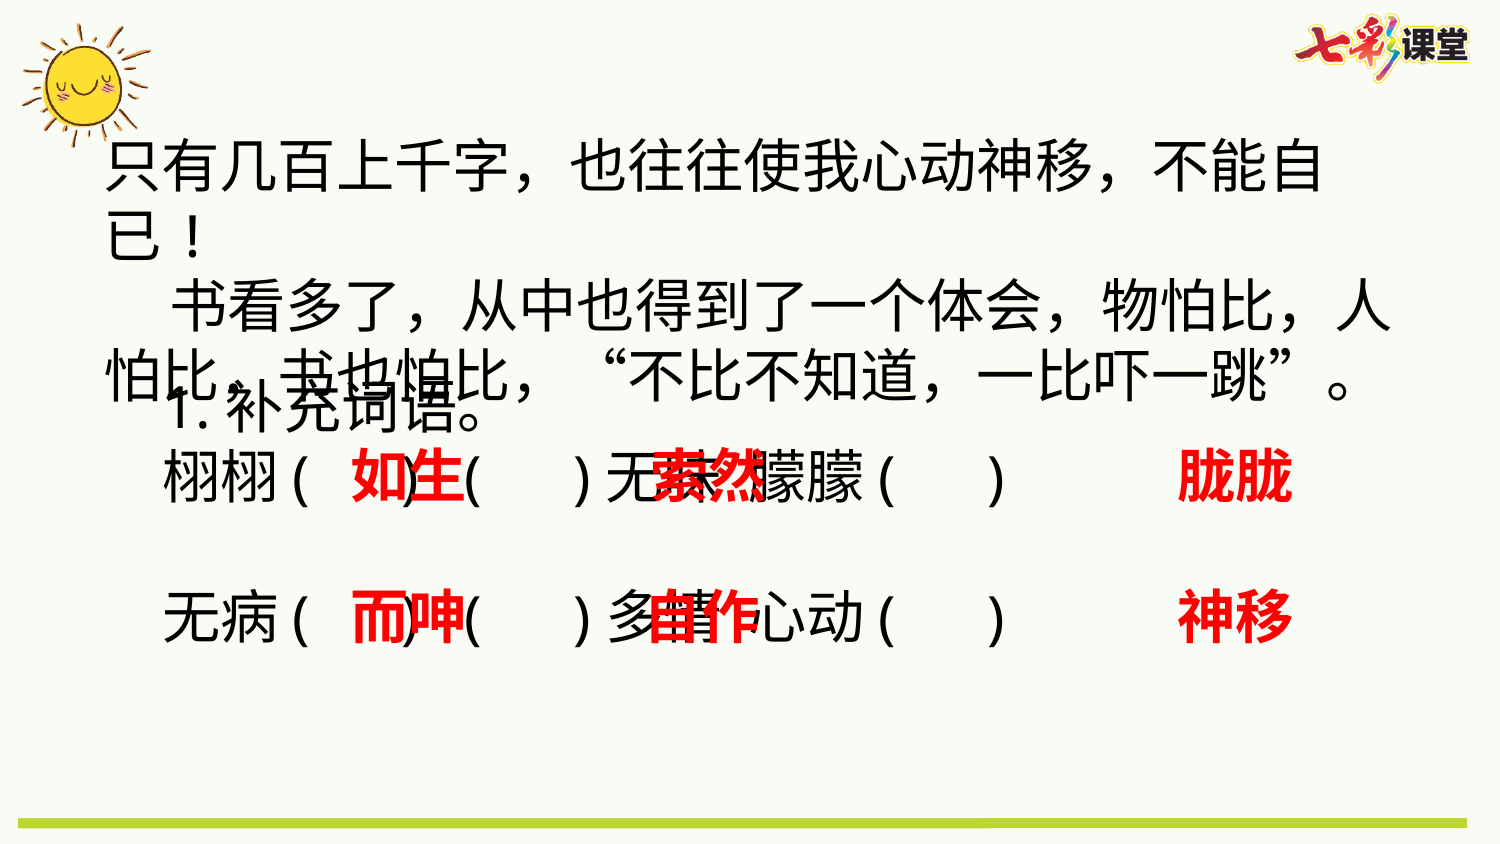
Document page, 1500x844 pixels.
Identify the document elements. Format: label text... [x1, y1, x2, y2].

text_box 如生 [335, 431, 494, 516]
picture [18, 771, 1467, 844]
text_box 索然 [635, 431, 812, 516]
picture [1291, 9, 1472, 87]
text_box 神移 [1162, 572, 1351, 658]
text_box 只有几百上千字，也往往使我心动神移，不能自已! 书看多了，从中也得到了一个体会，物怕比，人怕比，书也怕比，“不比不知道，一比吓一跳”。 [88, 122, 1412, 417]
picture [0, 0, 173, 172]
text_box 胧胧 [1162, 431, 1353, 516]
text_box 而呻 [335, 572, 510, 658]
text_box 1.补充词语。 栩栩( ) ( )无味 朦朦( ) 无病( ) ( )多情 心动( ) [147, 362, 1500, 658]
text_box 自作 [628, 572, 819, 658]
